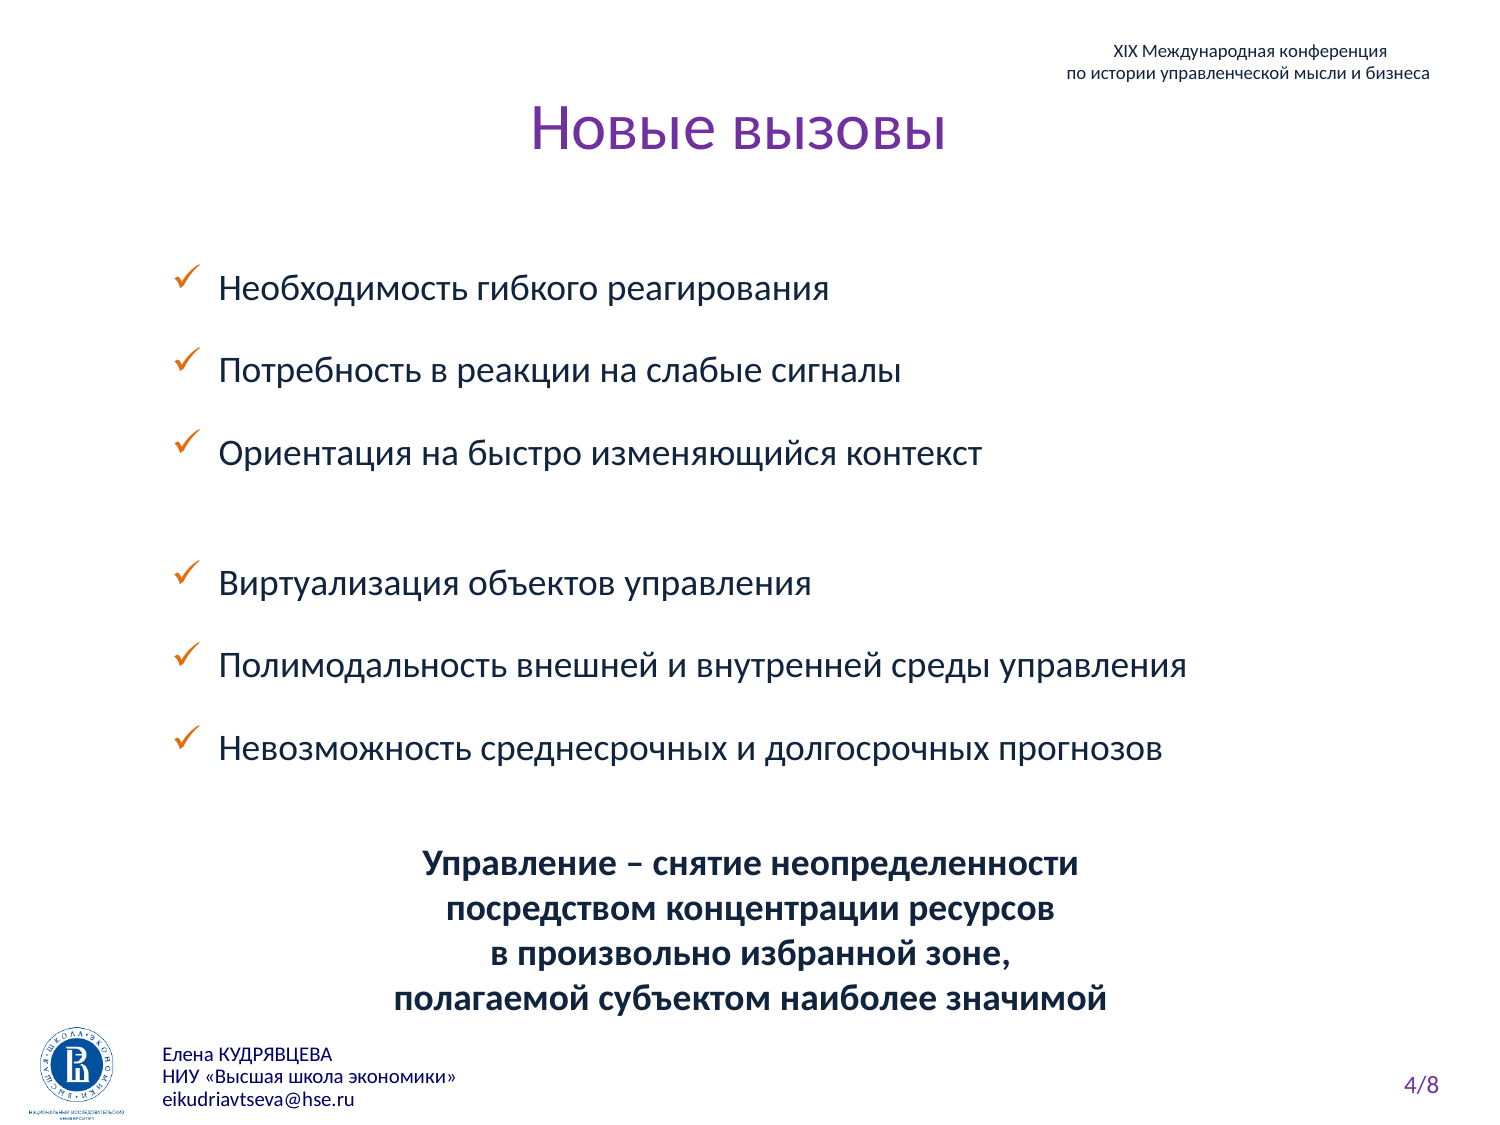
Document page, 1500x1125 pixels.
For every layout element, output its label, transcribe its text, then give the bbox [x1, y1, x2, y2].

text_box Необходимость гибкого реагирования Потребность в реакции на слабые сигналы Ориентация на быстро изменяющийся контекст [156, 255, 998, 480]
text_box 4/8 [1389, 1061, 1455, 1106]
text_box Новые вызовы [515, 90, 963, 170]
picture [29, 1027, 125, 1120]
text_box Виртуализация объектов управления Полимодальность внешней и внутренней среды управления Невозможность среднесрочных и долгосрочных прогнозов [156, 550, 1203, 776]
text_box XIX Международная конференция по истории управленческой мысли и бизнеса [1021, 30, 1480, 91]
text_box Елена КУДРЯВЦЕВА НИУ «Высшая школа экономики» eikudriavtseva@hse.ru [147, 1035, 502, 1118]
text_box Управление – снятие неопределенности посредством концентрации ресурсов в произвольно избранной зоне, полагаемой субъектом наиболее значимой [378, 830, 1124, 1026]
